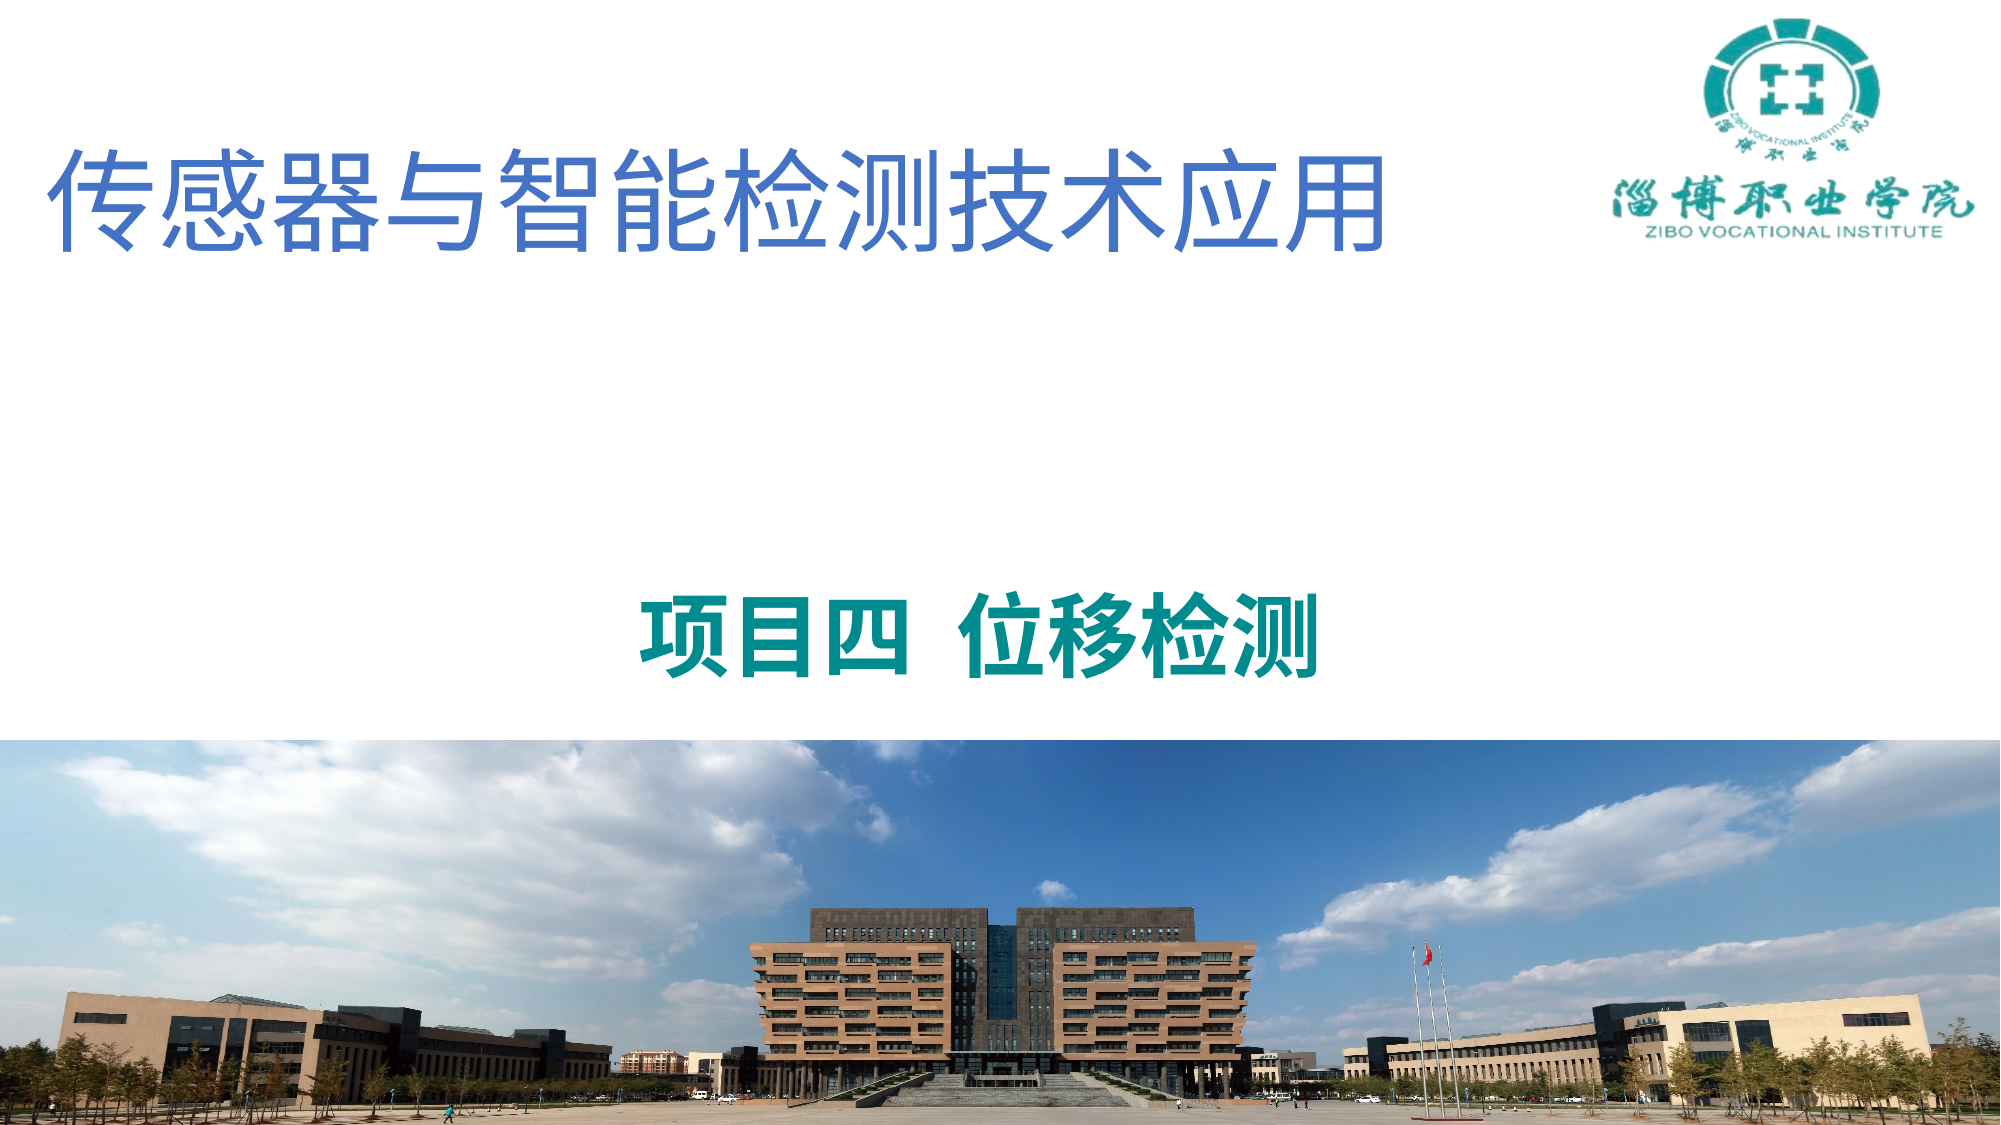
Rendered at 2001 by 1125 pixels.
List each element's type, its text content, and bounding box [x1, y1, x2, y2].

text_box 传感器与智能检测技术应用 [30, 123, 1411, 274]
picture [0, 740, 2000, 1125]
text_box 项目四 位移检测 [624, 571, 1448, 696]
picture [1581, 4, 2000, 253]
